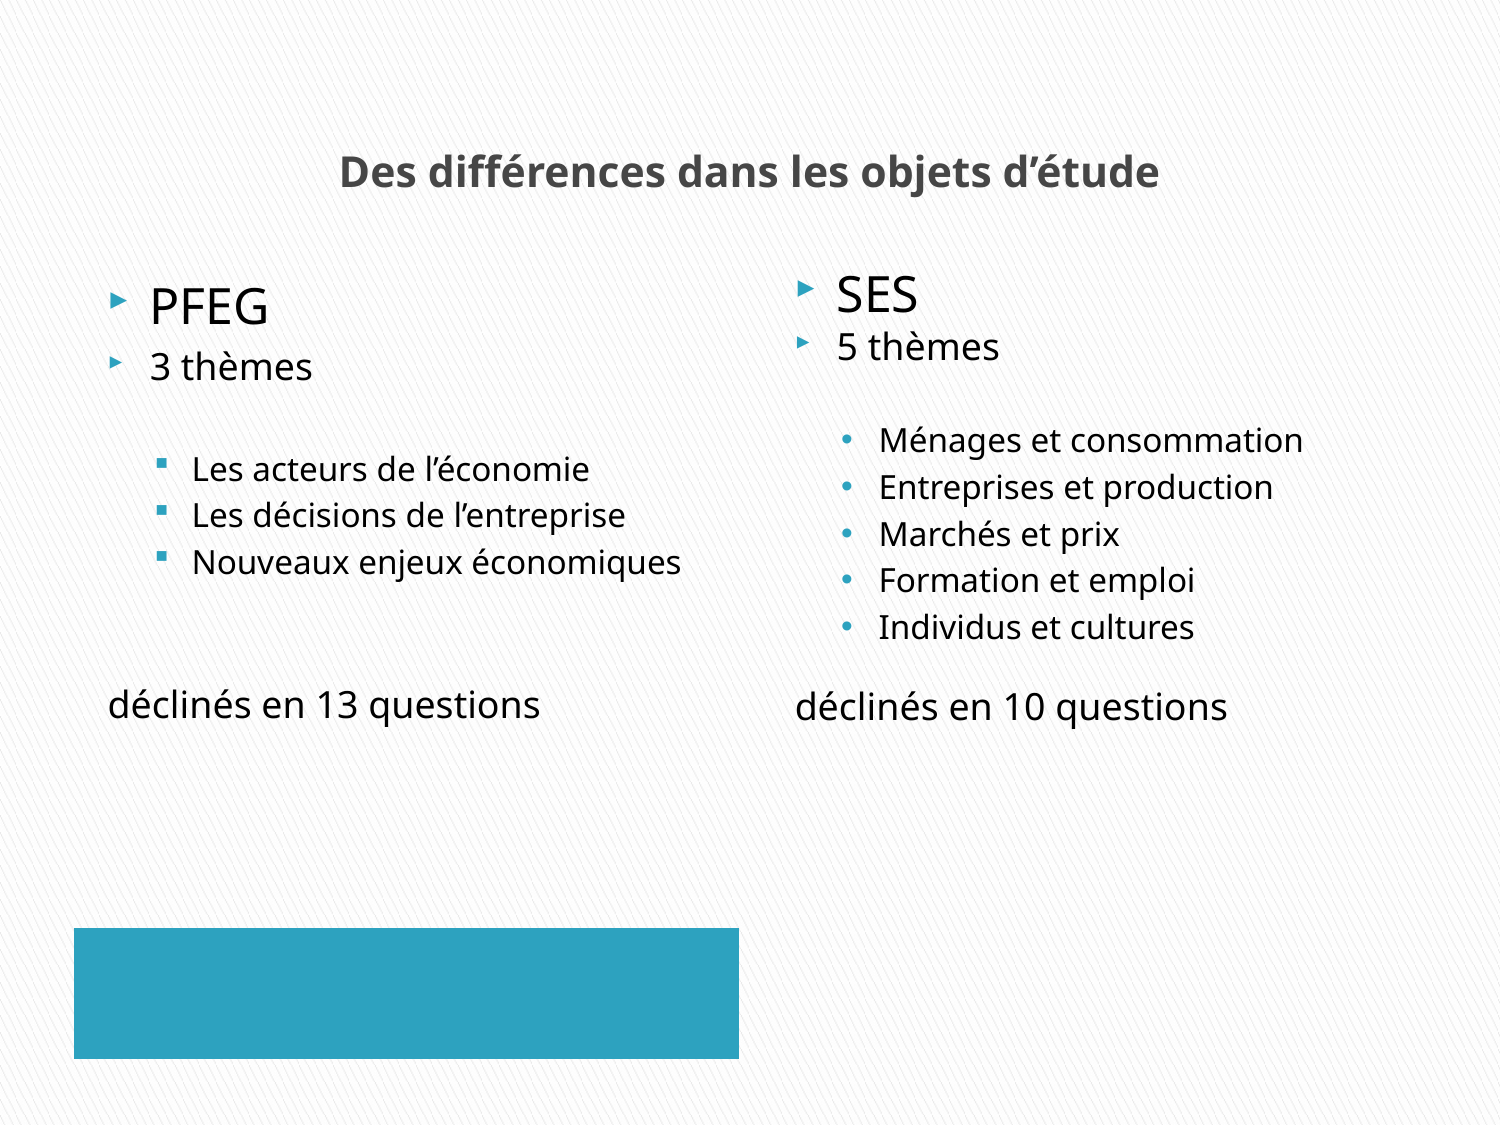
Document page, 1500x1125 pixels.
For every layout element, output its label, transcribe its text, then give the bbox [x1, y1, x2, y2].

list PFEG 3 thèmes Les acteurs de l’économie Les décisions de l’entreprise Nouveaux enjeux économiques déclinés en 13 questions [75, 267, 738, 884]
list SES 5 thèmes Ménages et consommation Entreprises et production Marchés et prix Formation et emploi Individus et cultures déclinés en 10 questions [761, 255, 1425, 884]
list [74, 928, 739, 1059]
title Des différences dans les objets d’étude [75, 137, 1425, 256]
